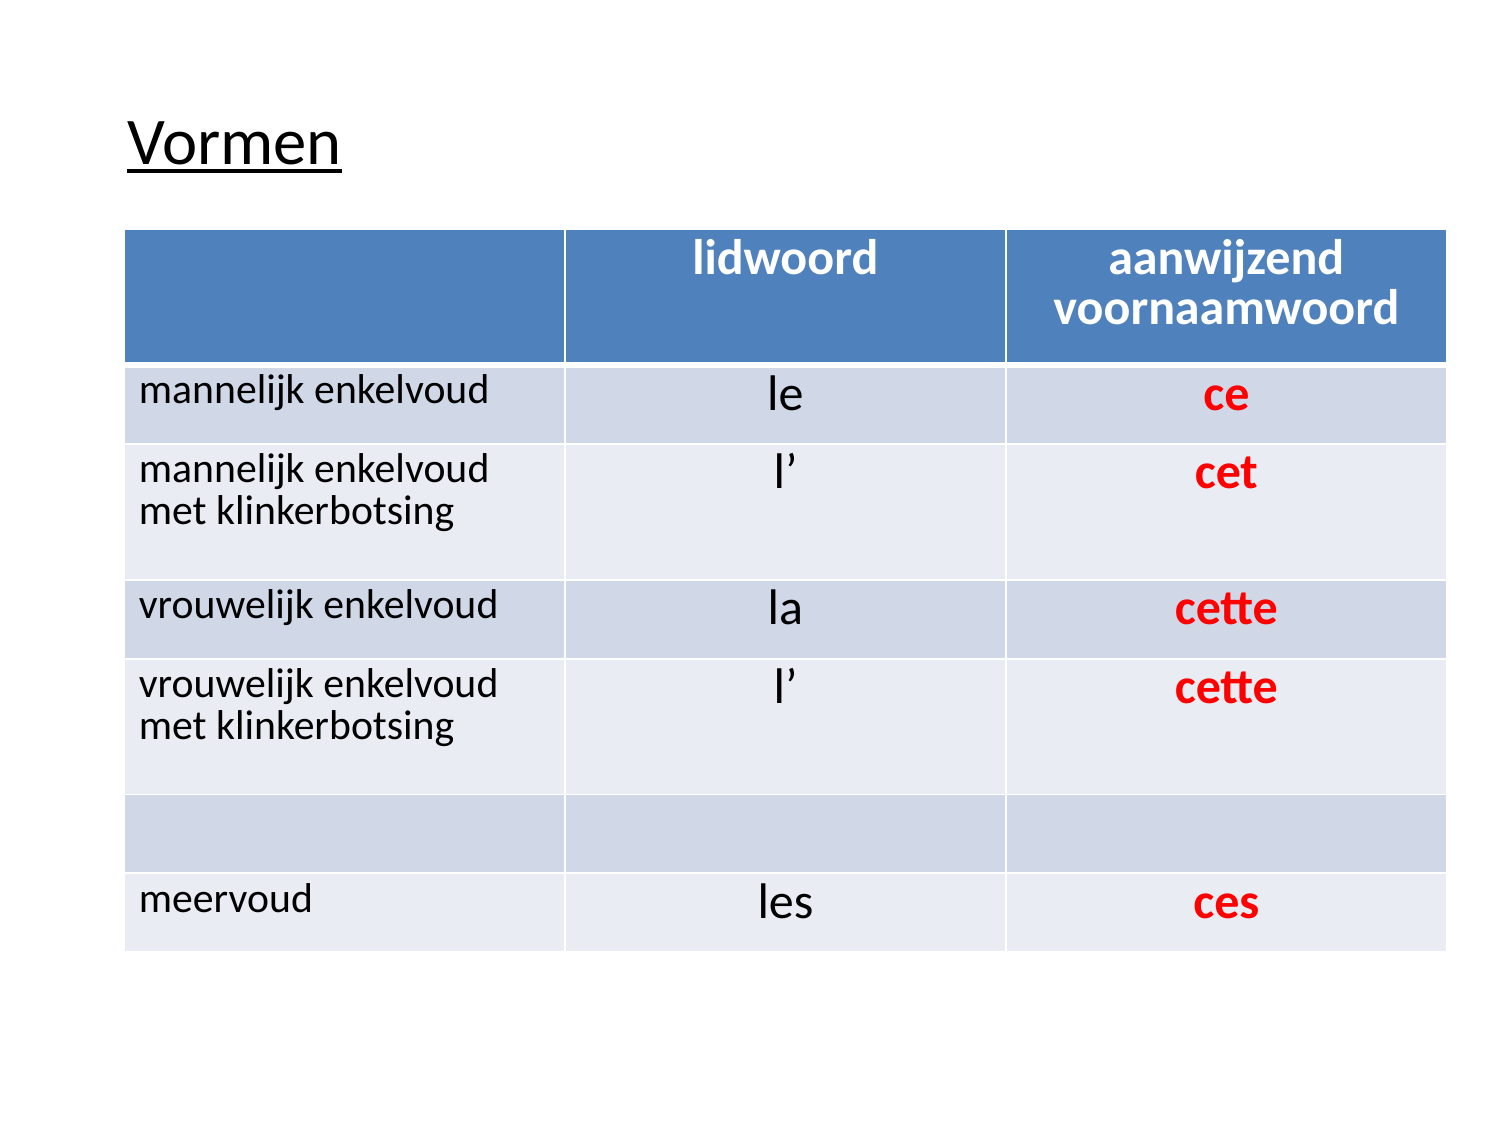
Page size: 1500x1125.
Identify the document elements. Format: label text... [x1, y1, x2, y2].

text_box Vormen [112, 89, 1388, 1035]
table_cell les [566, 874, 1005, 951]
table_cell l’ [566, 660, 1005, 794]
table_cell vrouwelijk enkelvoud [125, 581, 564, 658]
table_header aanwijzend voornaamwoord [1007, 230, 1446, 362]
table_cell cet [1007, 445, 1446, 579]
table_cell l’ [566, 445, 1005, 579]
table_cell [125, 795, 564, 872]
table_cell mannelijk enkelvoud [125, 368, 564, 443]
table_cell ces [1007, 874, 1446, 951]
table_cell meervoud [125, 874, 564, 951]
table_header [125, 230, 564, 362]
table_cell [566, 795, 1005, 872]
table_cell cette [1007, 581, 1446, 658]
table_cell mannelijk enkelvoud met klinkerbotsing [125, 445, 564, 579]
table_cell vrouwelijk enkelvoud met klinkerbotsing [125, 660, 564, 794]
table_cell ce [1007, 368, 1446, 443]
table_cell [1007, 795, 1446, 872]
table_cell la [566, 581, 1005, 658]
table_cell le [566, 368, 1005, 443]
table_header lidwoord [566, 230, 1005, 362]
table_cell cette [1007, 660, 1446, 794]
